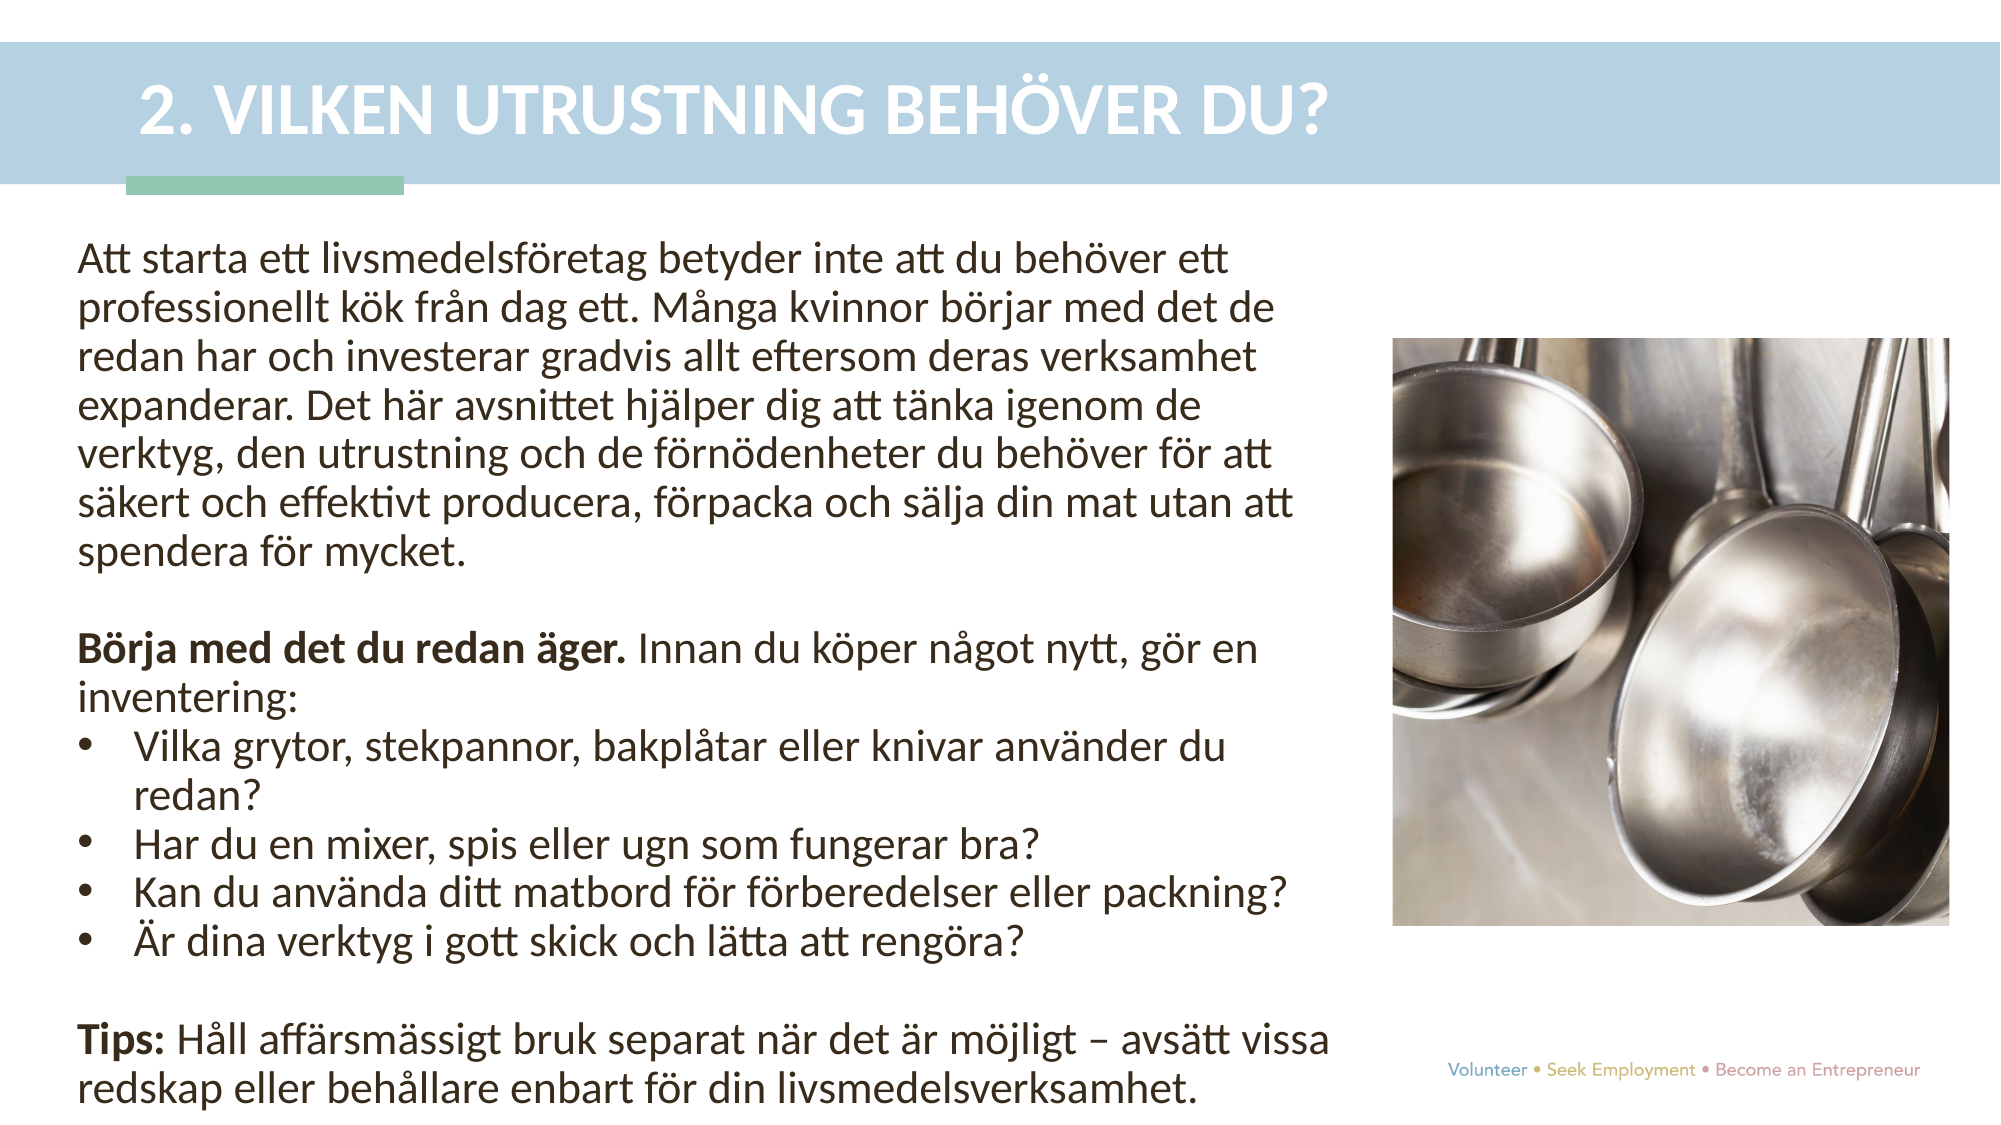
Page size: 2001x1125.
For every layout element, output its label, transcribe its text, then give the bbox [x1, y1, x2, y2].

picture [1392, 259, 1950, 926]
picture [1418, 1046, 1971, 1103]
list 2. VILKEN UTRUSTNING BEHÖVER DU? [123, 51, 1913, 170]
list Att starta ett livsmedelsföretag betyder inte att du behöver ett professionellt kök från dag ett. Många kvinnor börjar med det de redan har och investerar gradvis allt eftersom deras verksamhet expanderar. Det här avsnittet hjälper dig att tänka igenom de verktyg, den utrustning och de förnödenheter du behöver för att säkert och effektivt producera, förpacka och sälja din mat utan att spendera för mycket. Börja med det du redan äger. Innan du köper något nytt, gör en inventering: Vilka grytor, stekpannor, bakplåtar eller knivar använder du redan? Har du en mixer, spis eller ugn som fungerar bra? Kan du använda ditt matbord för förberedelser eller packning? Är dina verktyg i gott skick och lätta att rengöra? Tips: Håll affärsmässigt bruk separat när det är möjligt – avsätt vissa redskap eller behållare enbart för din livsmedelsverksamhet. [62, 226, 1353, 994]
